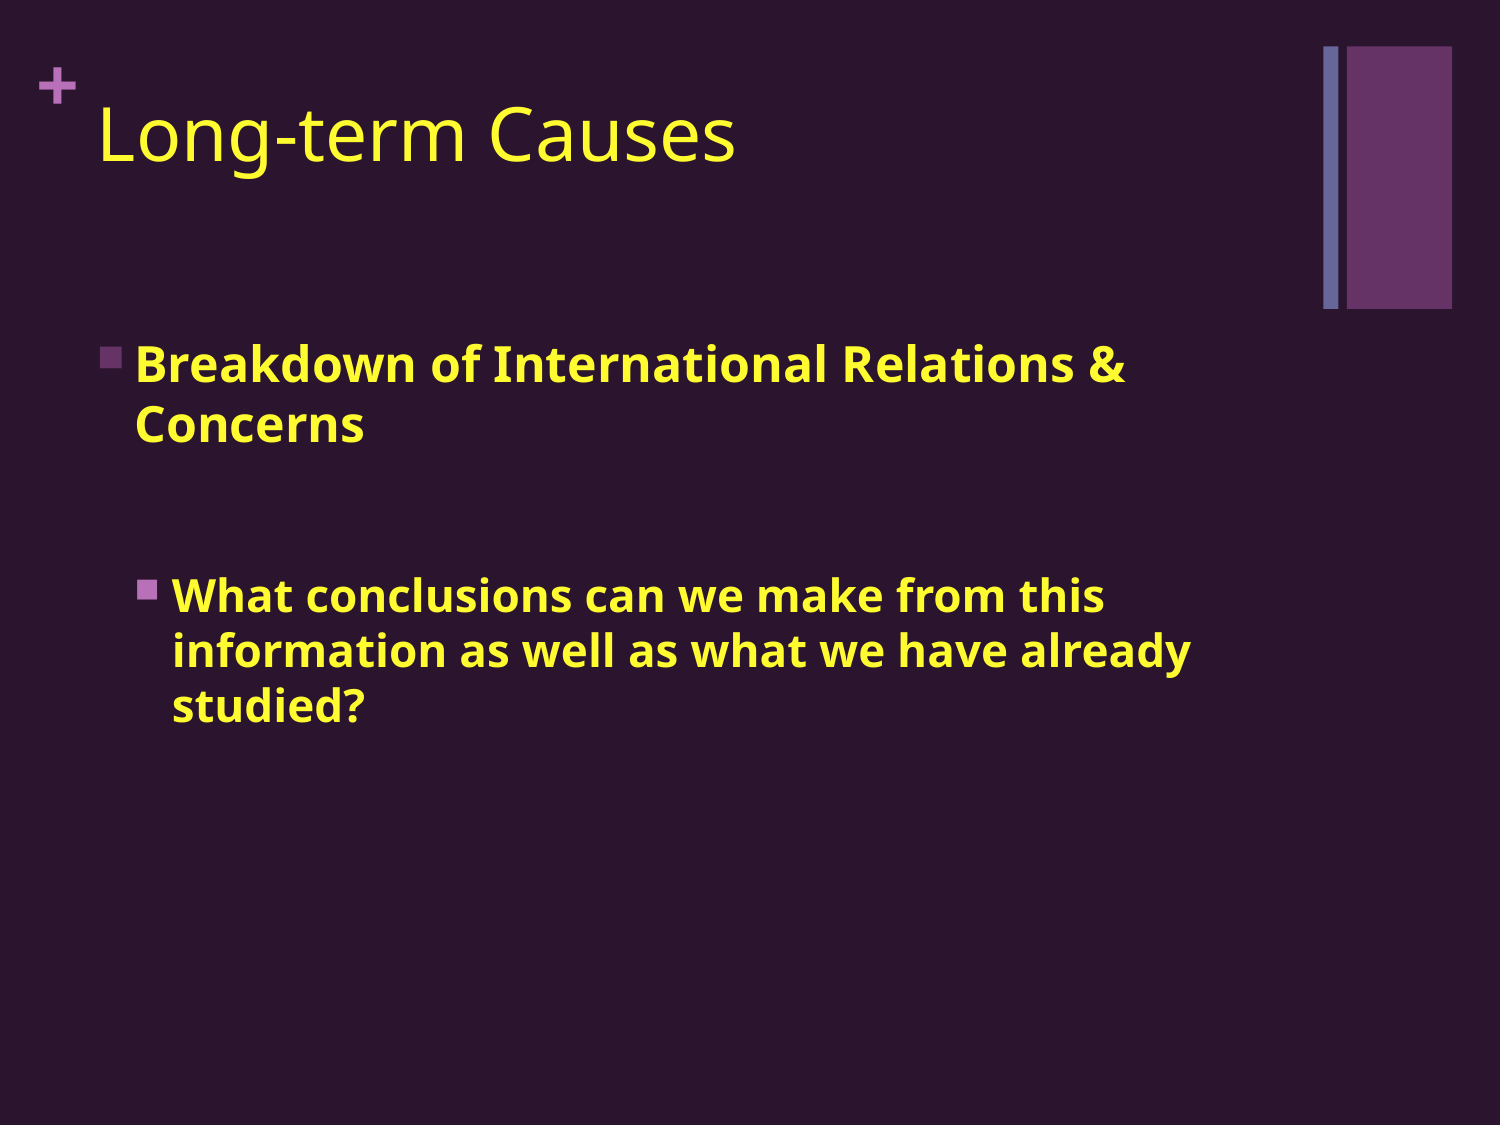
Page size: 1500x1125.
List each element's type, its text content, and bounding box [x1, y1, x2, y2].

list Breakdown of International Relations & Concerns What conclusions can we make from this information as well as what we have already studied? [81, 324, 1322, 1005]
title Long-term Causes [81, 79, 1322, 263]
